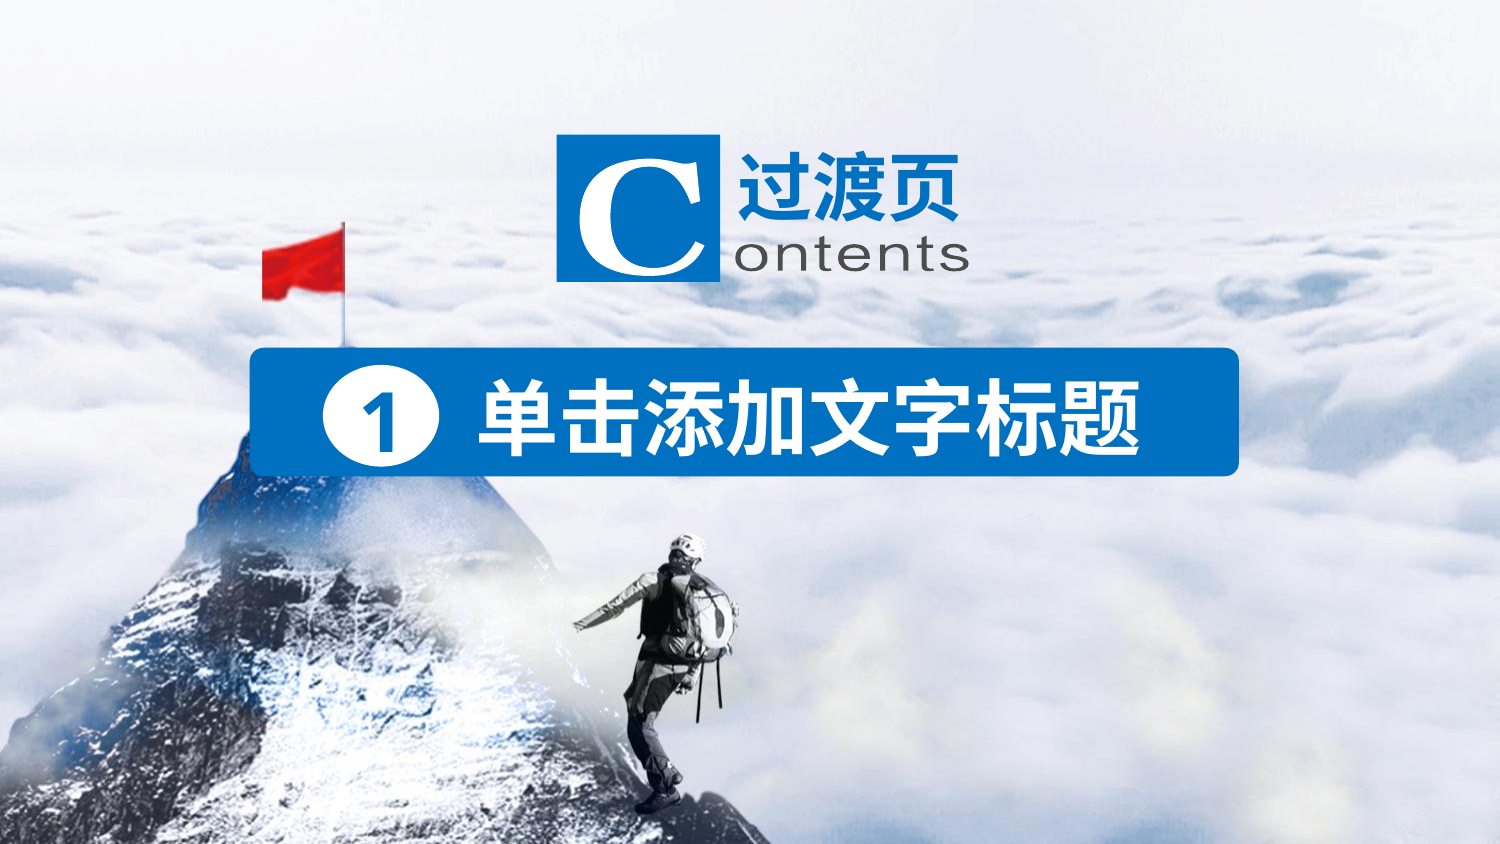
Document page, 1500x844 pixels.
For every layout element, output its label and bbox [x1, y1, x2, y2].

text_box [322, 361, 440, 478]
picture [0, 0, 1500, 844]
